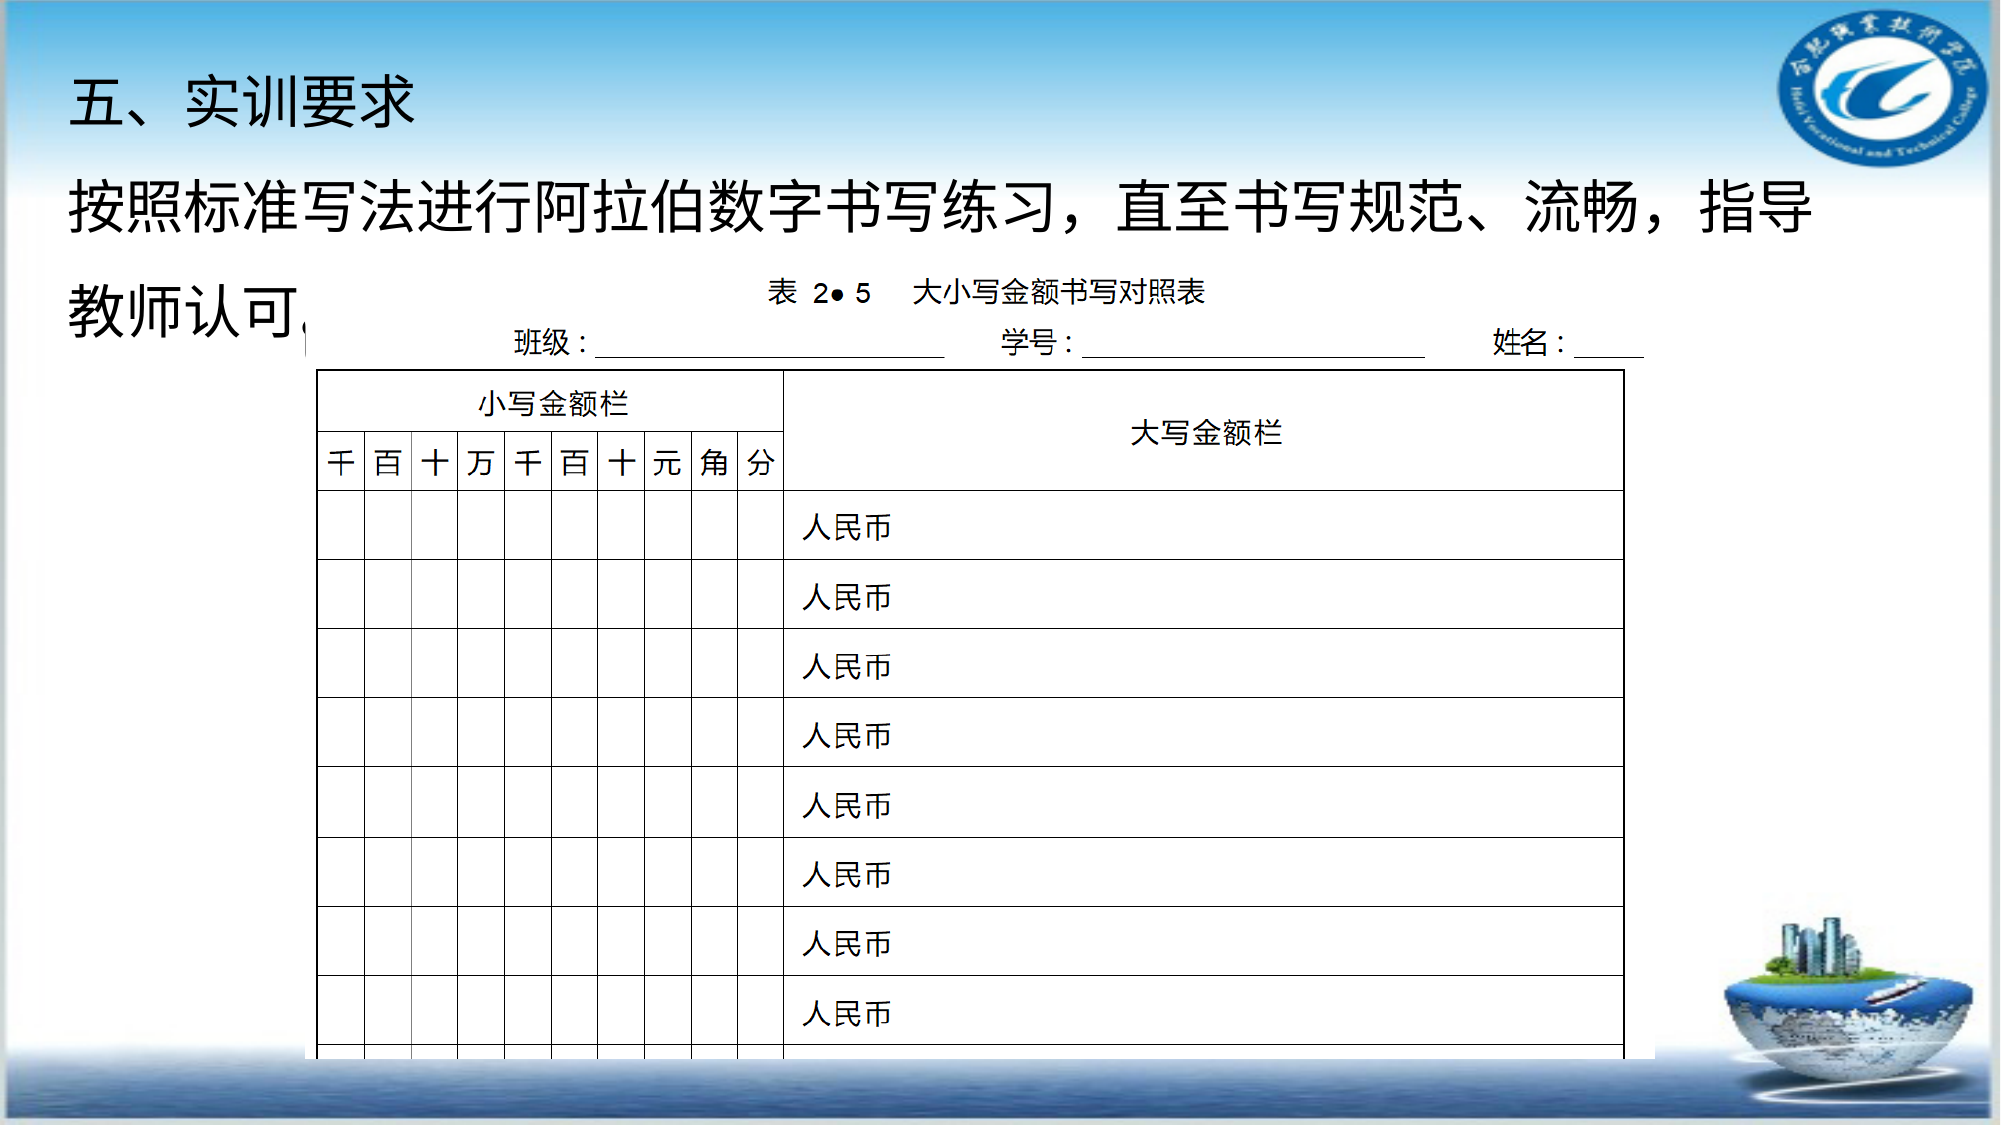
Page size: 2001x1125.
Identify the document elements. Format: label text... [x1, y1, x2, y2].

picture [0, 0, 2001, 1125]
list 五、实训要求 按照标准写法进行阿拉伯数字书写练习，直至书写规范、流畅，指导教师认可。 [52, 22, 1866, 398]
